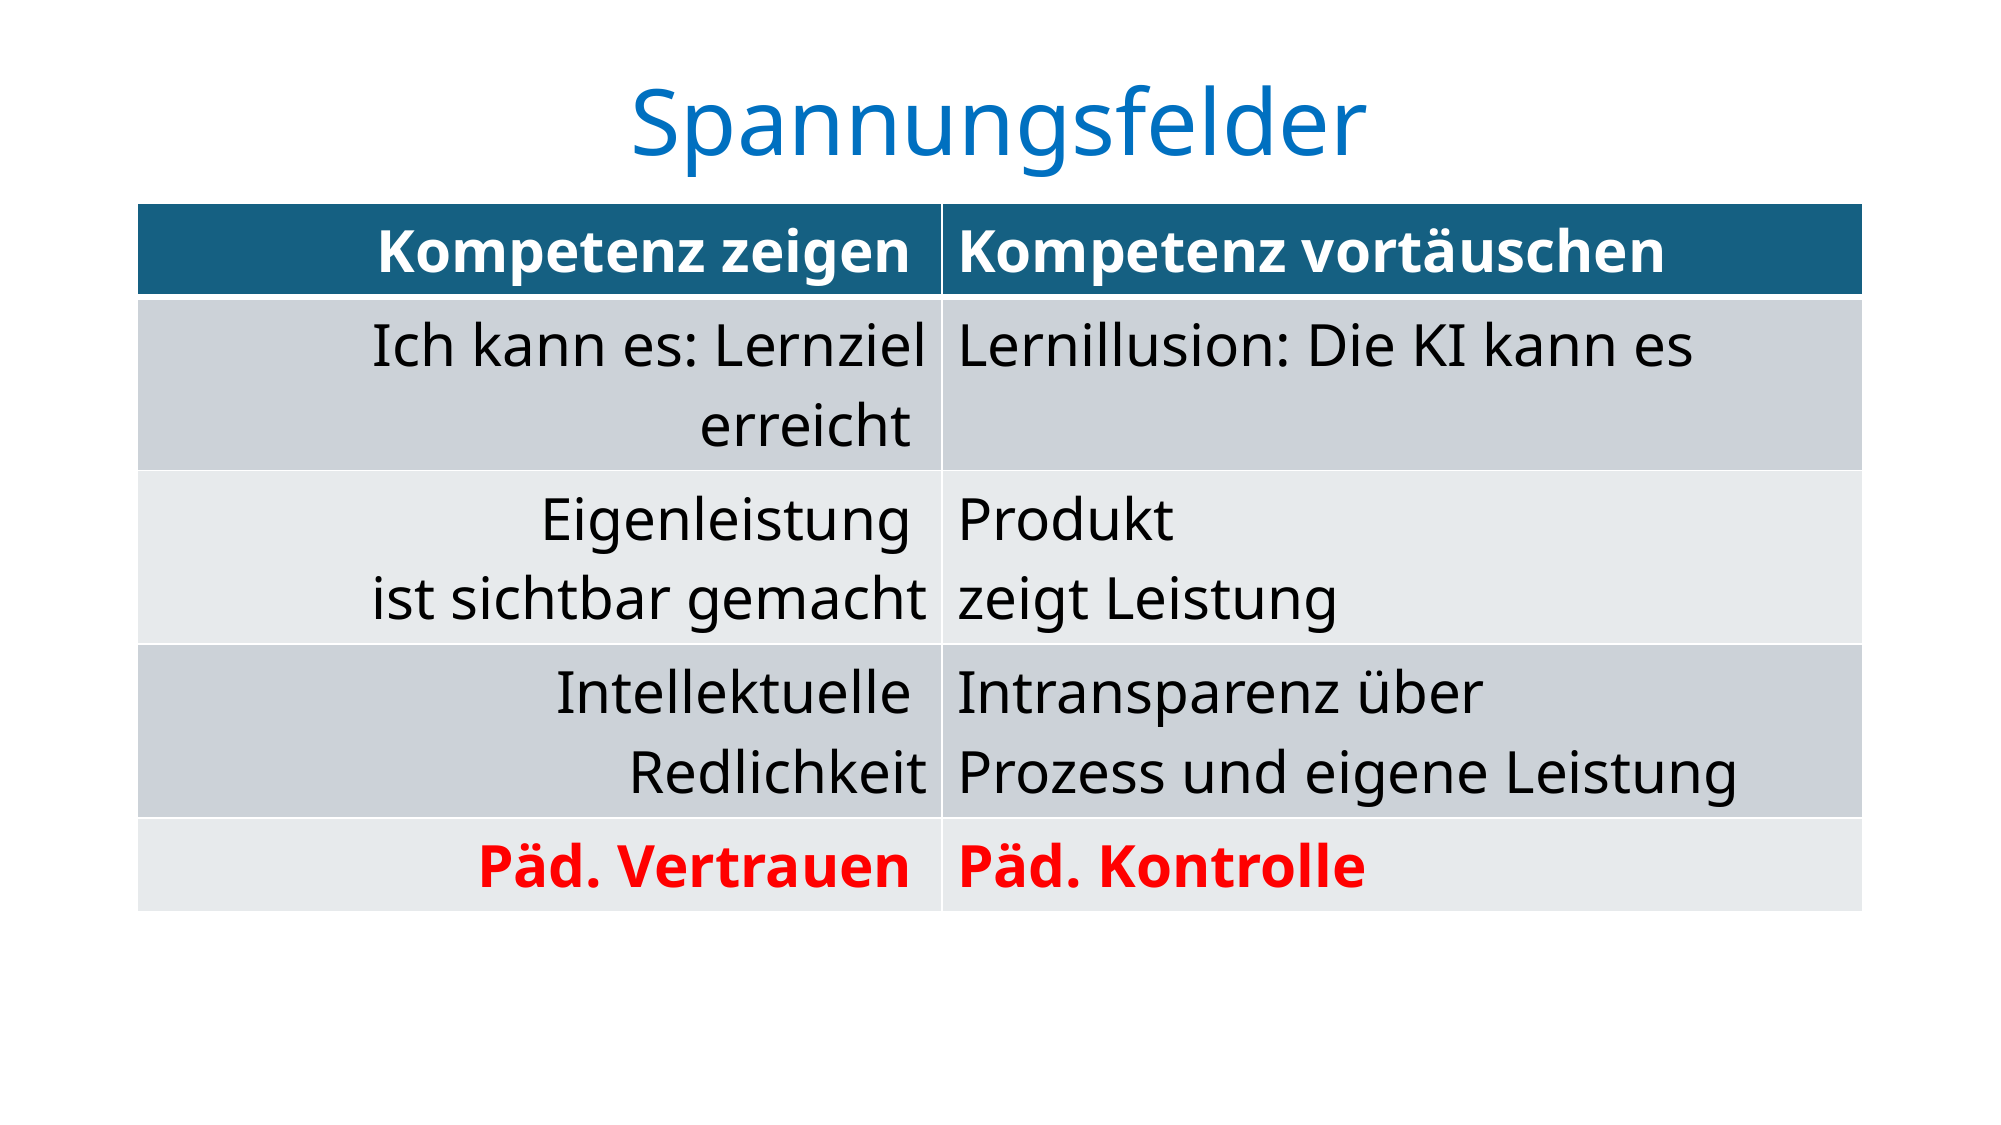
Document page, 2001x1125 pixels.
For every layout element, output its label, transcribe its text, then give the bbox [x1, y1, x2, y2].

table_cell Päd. Kontrolle [943, 819, 1862, 911]
table_header Kompetenz zeigen [138, 204, 941, 294]
table_cell Lernillusion: Die KI kann es [943, 300, 1862, 470]
table_header Kompetenz vortäuschen [943, 204, 1862, 294]
table_cell Päd. Vertrauen [138, 819, 941, 911]
table_cell Intransparenz über Prozess und eigene Leistung [943, 645, 1862, 817]
table_cell Produkt zeigt Leistung [943, 471, 1862, 643]
table_cell Eigenleistung ist sichtbar gemacht [138, 471, 941, 643]
table_cell Intellektuelle Redlichkeit [138, 645, 941, 817]
title Spannungsfelder [137, 17, 1863, 202]
table_cell Ich kann es: Lernziel erreicht [138, 300, 941, 470]
